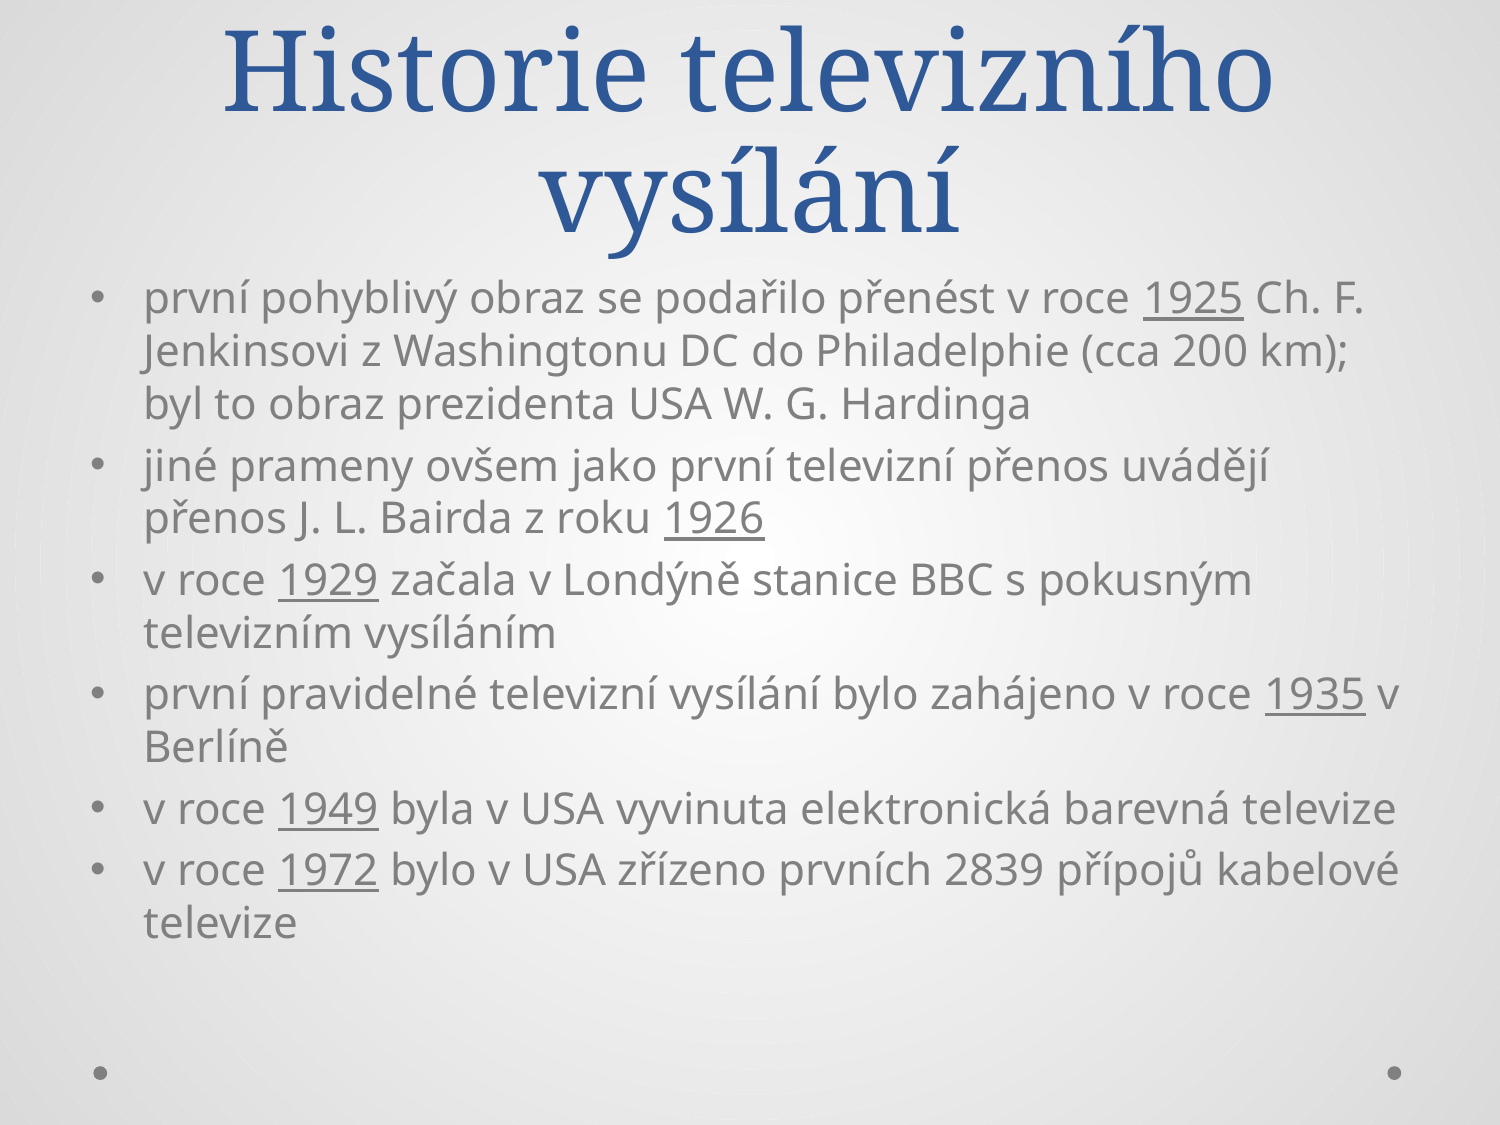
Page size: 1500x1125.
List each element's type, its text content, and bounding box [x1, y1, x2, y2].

title Historie televizního vysílání [75, 0, 1425, 262]
list první pohyblivý obraz se podařilo přenést v roce 1925 Ch. F. Jenkinsovi z Washingtonu DC do Philadelphie (cca 200 km); byl to obraz prezidenta USA W. G. Hardinga jiné prameny ovšem jako první televizní přenos uvádějí přenos J. L. Bairda z roku 1926 v roce 1929 začala v Londýně stanice BBC s pokusným televizním vysíláním první pravidelné televizní vysílání bylo zahájeno v roce 1935 v Berlíně v roce 1949 byla v USA vyvinuta elektronická barevná televize v roce 1972 bylo v USA zřízeno prvních 2839 přípojů kabelové televize [75, 262, 1425, 1005]
